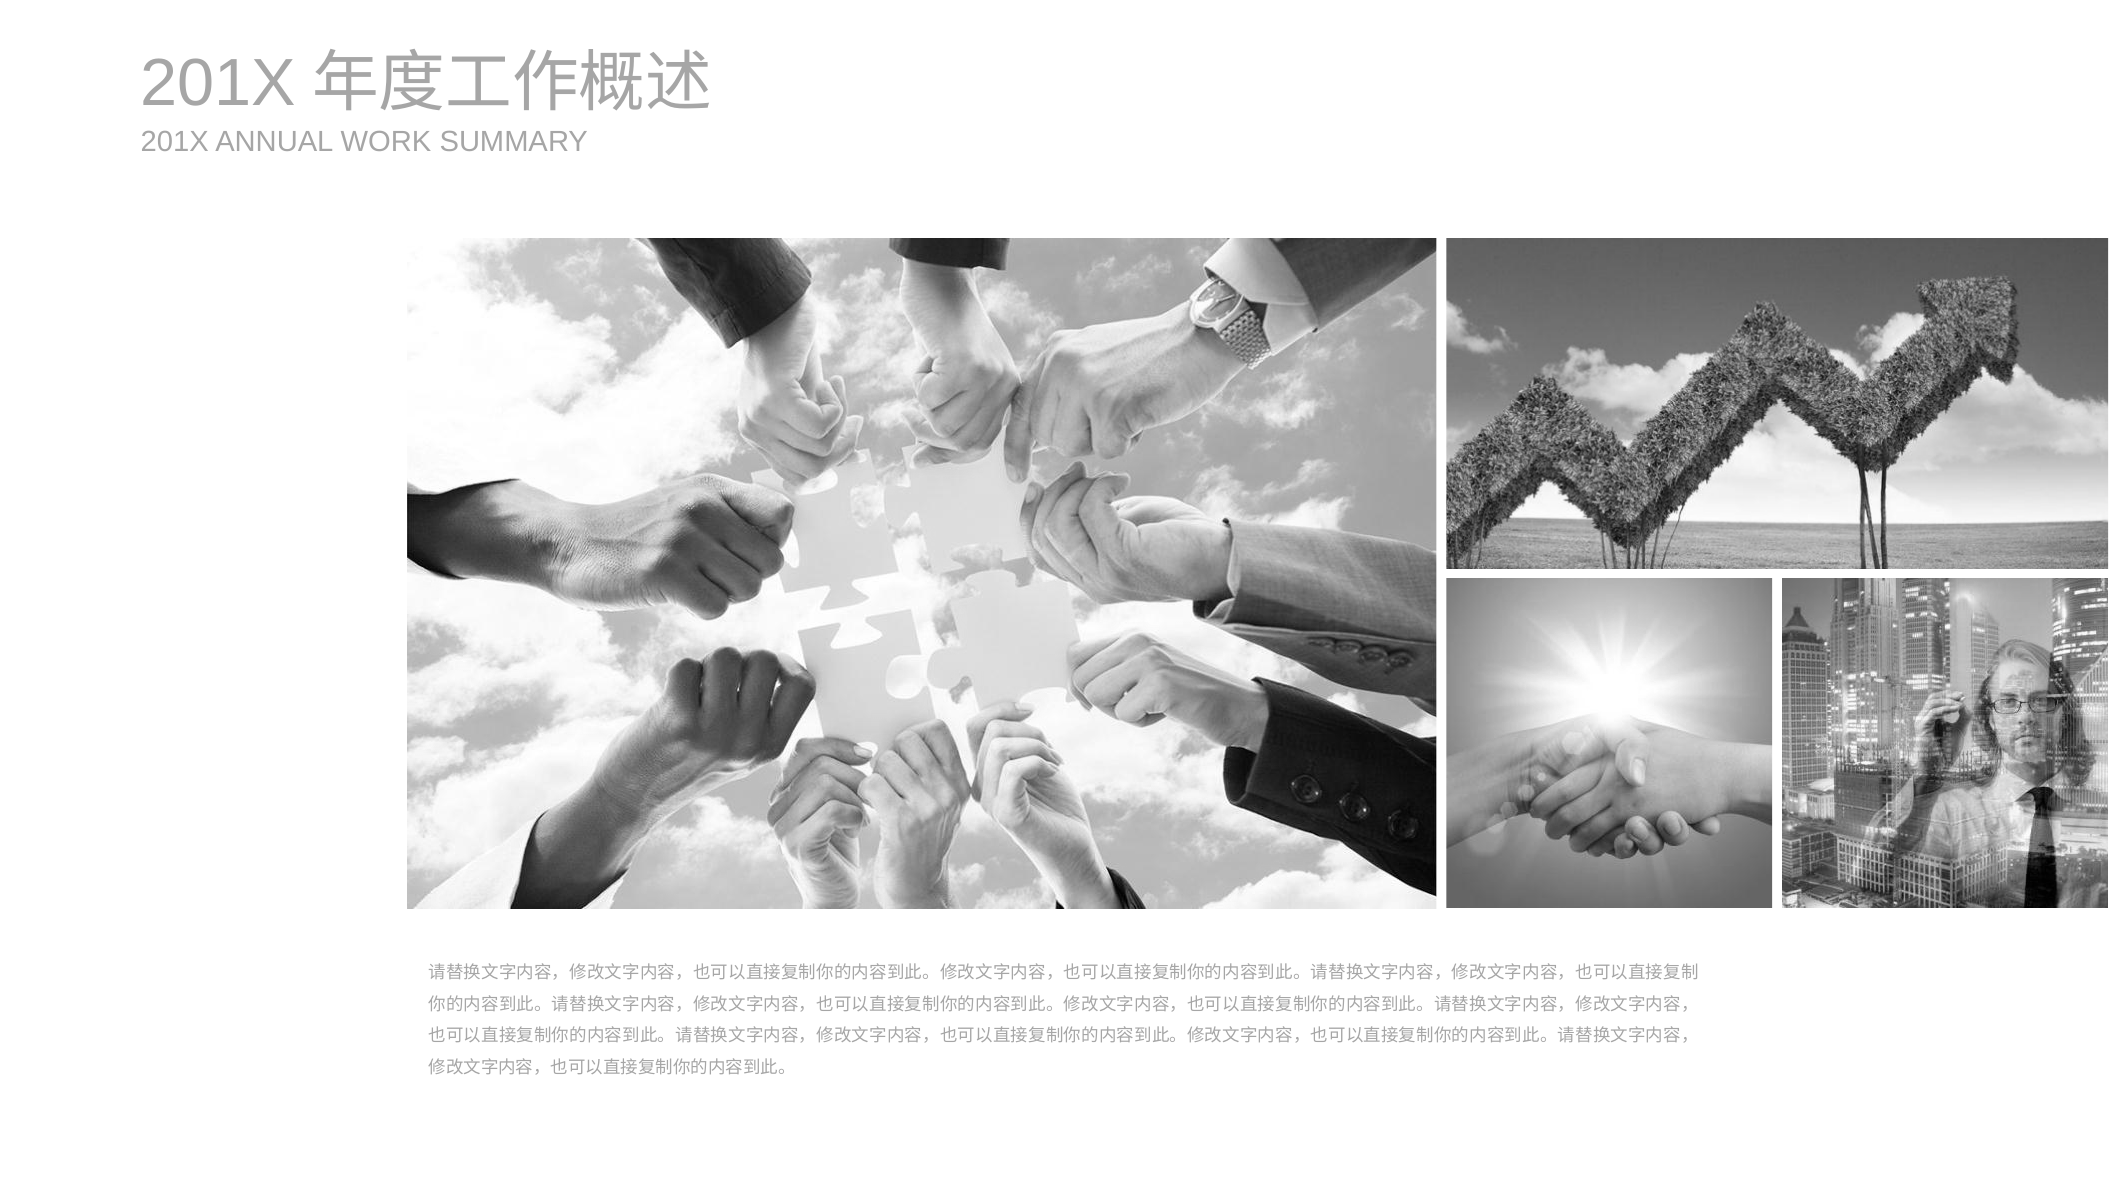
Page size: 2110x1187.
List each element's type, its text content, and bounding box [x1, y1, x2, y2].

text_box 201X年度工作概述 [140, 38, 789, 119]
text_box [1781, 577, 2109, 909]
text_box [1445, 238, 2109, 570]
text_box [406, 238, 1437, 909]
text_box [1445, 577, 1773, 909]
text_box 201X ANNUAL WORK SUMMARY [140, 122, 602, 158]
text_box 请替换文字内容，修改文字内容，也可以直接复制你的内容到此。修改文字内容，也可以直接复制你的内容到此。请替换文字内容，修改文字内容，也可以直接复制你的内容到此。请替换文字内容，修改文字内容，也可以直接复制你的内容到此。修改文字内容，也可以直接复制你的内容到此。请替换文字内容，修改文字内容，也可以直接复制你的内容到此。请替换文字内容，修改文字内容，也可以直接复制你的内容到此。修改文字内容，也可以直接复制你的内容到此。请替换文字内容，修改文字内容，也可以直接复制你的内容到此。 [428, 950, 1701, 1067]
